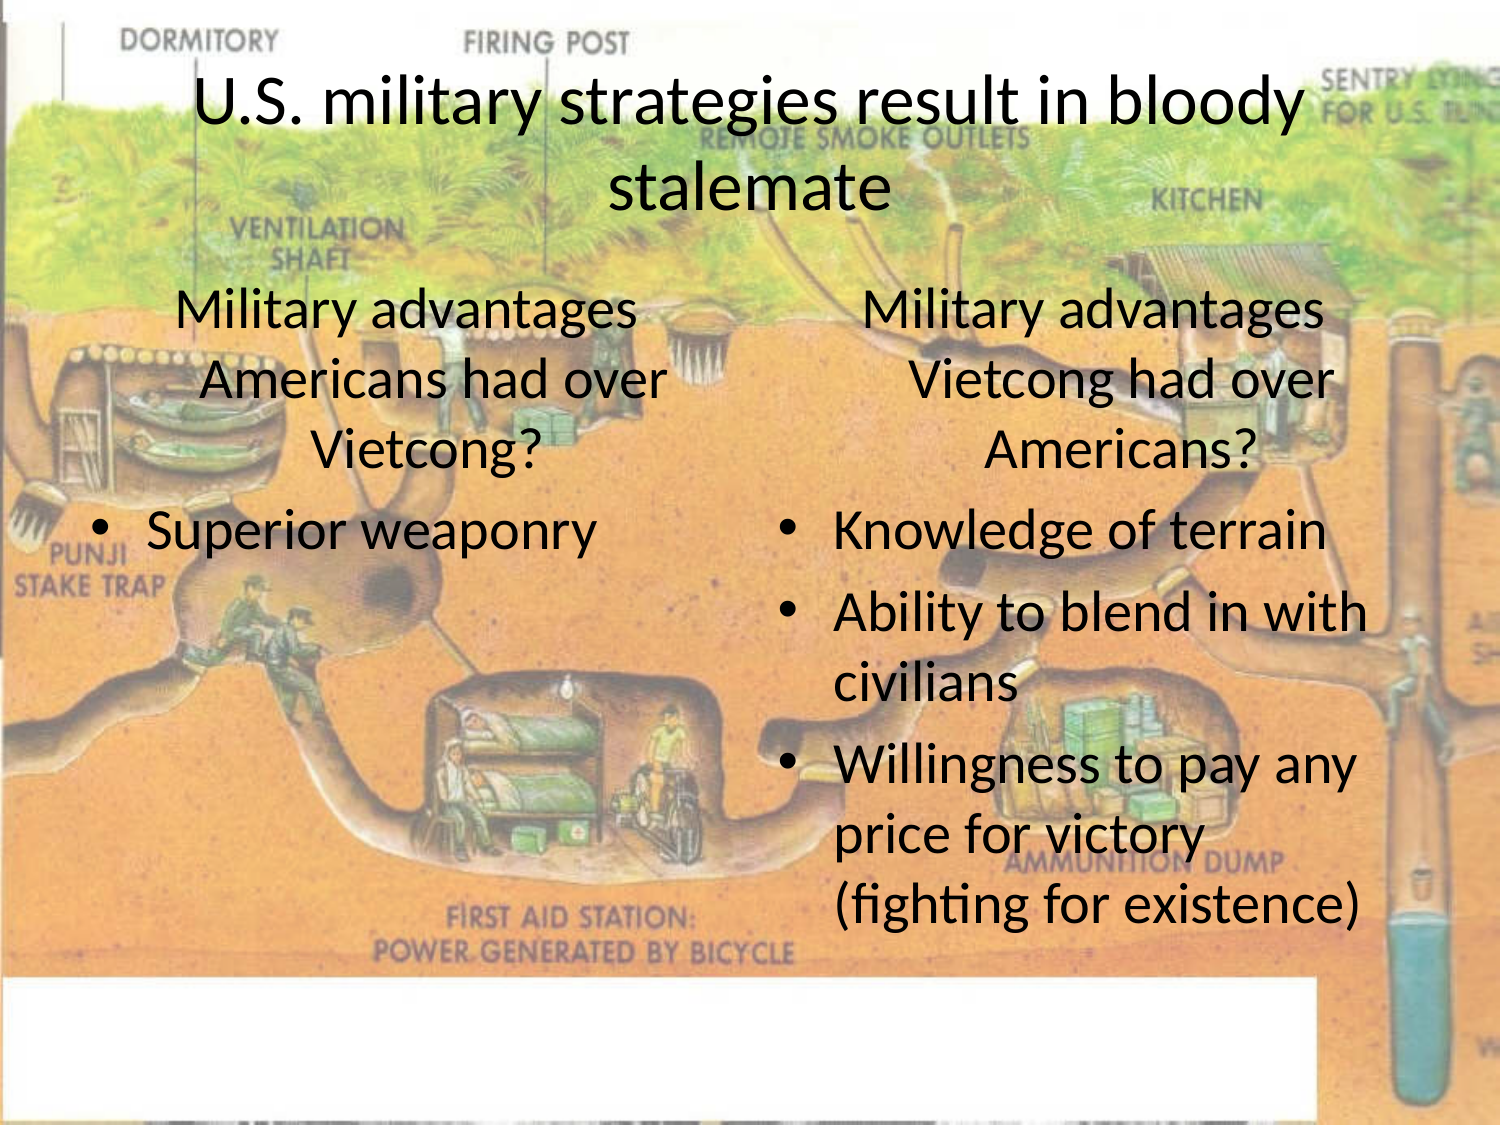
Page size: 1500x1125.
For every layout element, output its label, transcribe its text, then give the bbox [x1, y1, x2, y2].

list Military advantages Americans had over Vietcong? Superior weaponry [75, 262, 738, 1005]
list Military advantages Vietcong had over Americans? Knowledge of terrain Ability to blend in with civilians Willingness to pay any price for victory (fighting for existence) [762, 262, 1425, 1005]
title U.S. military strategies result in bloody stalemate [75, 45, 1425, 233]
